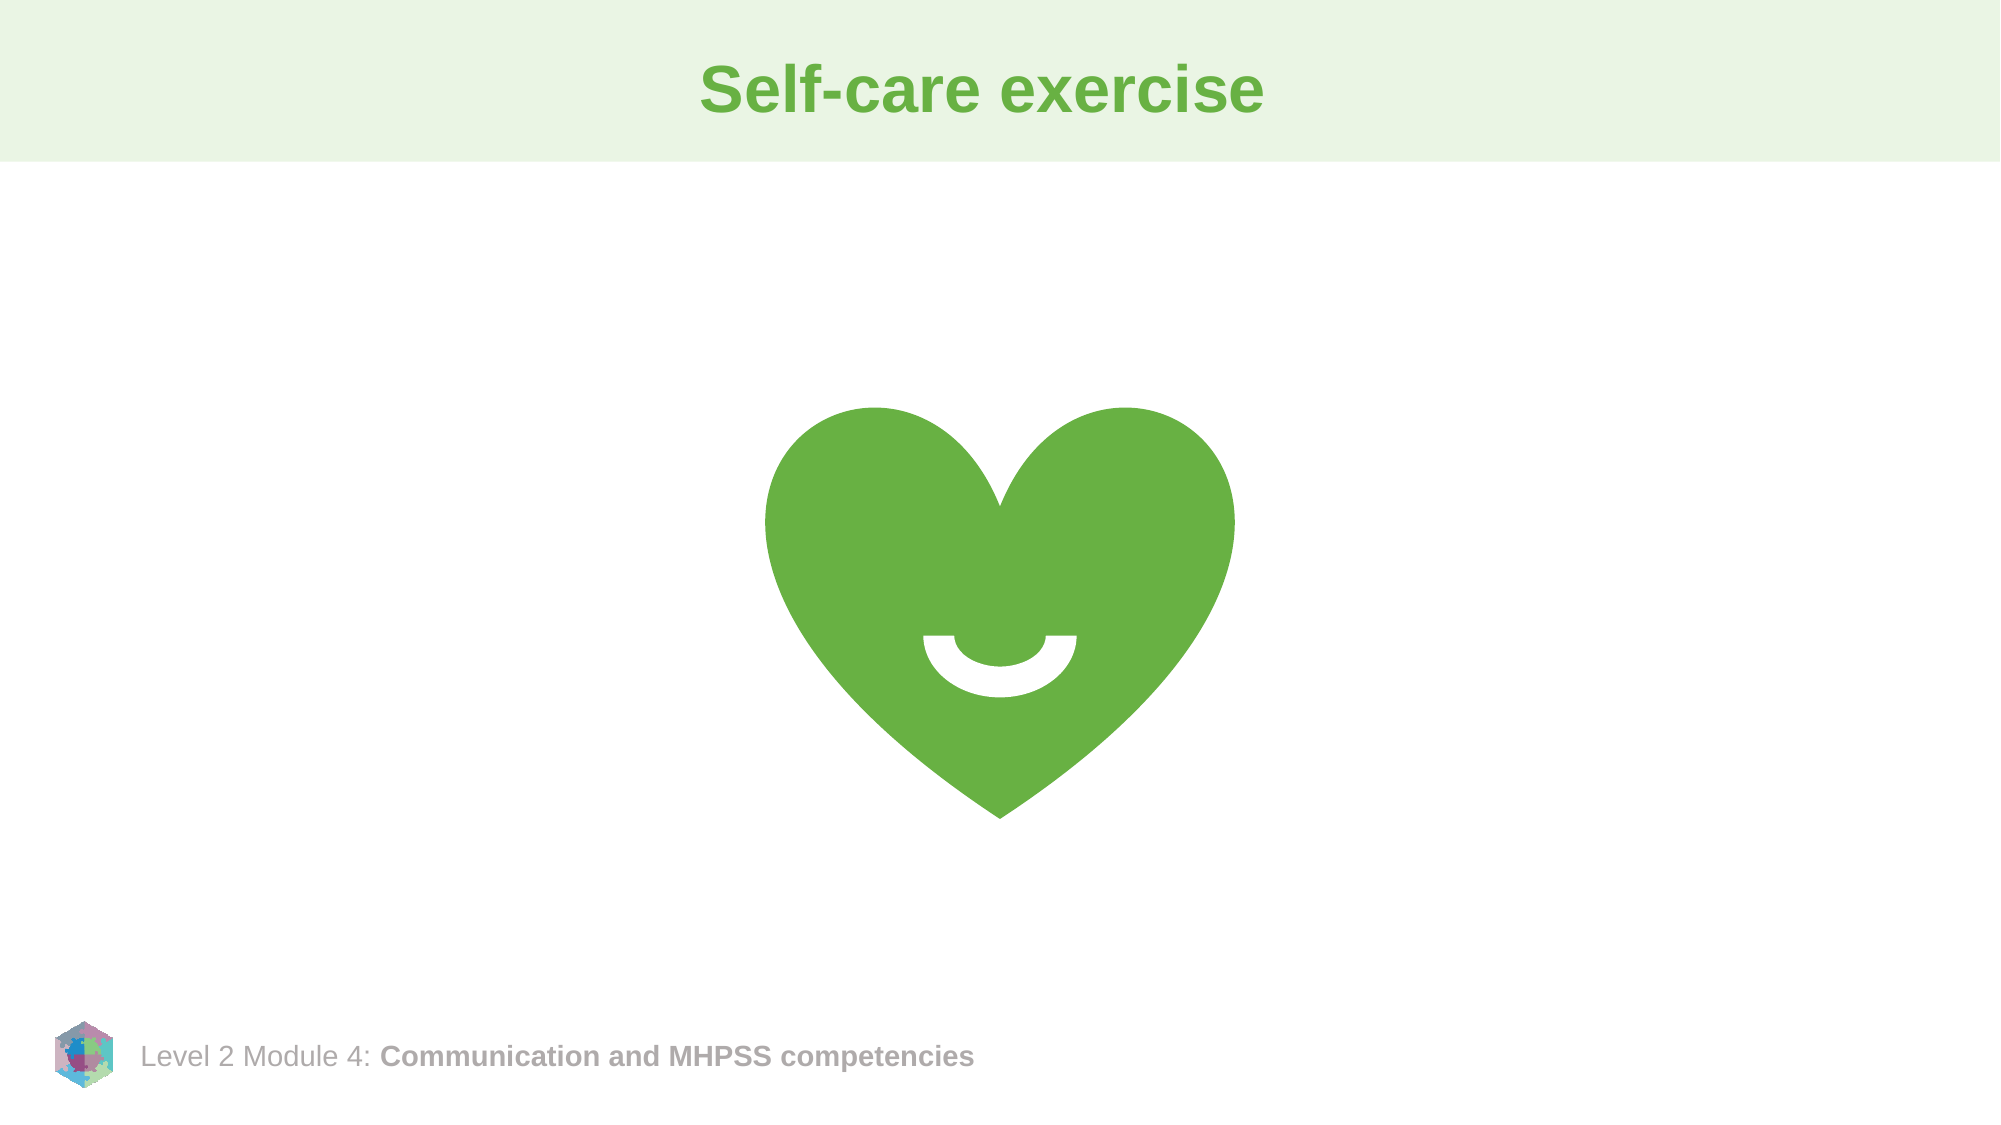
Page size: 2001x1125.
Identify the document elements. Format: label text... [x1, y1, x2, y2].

text_box [922, 634, 1078, 699]
text_box [764, 406, 1236, 821]
picture [55, 1021, 113, 1088]
title Self-care exercise [137, 19, 1863, 163]
